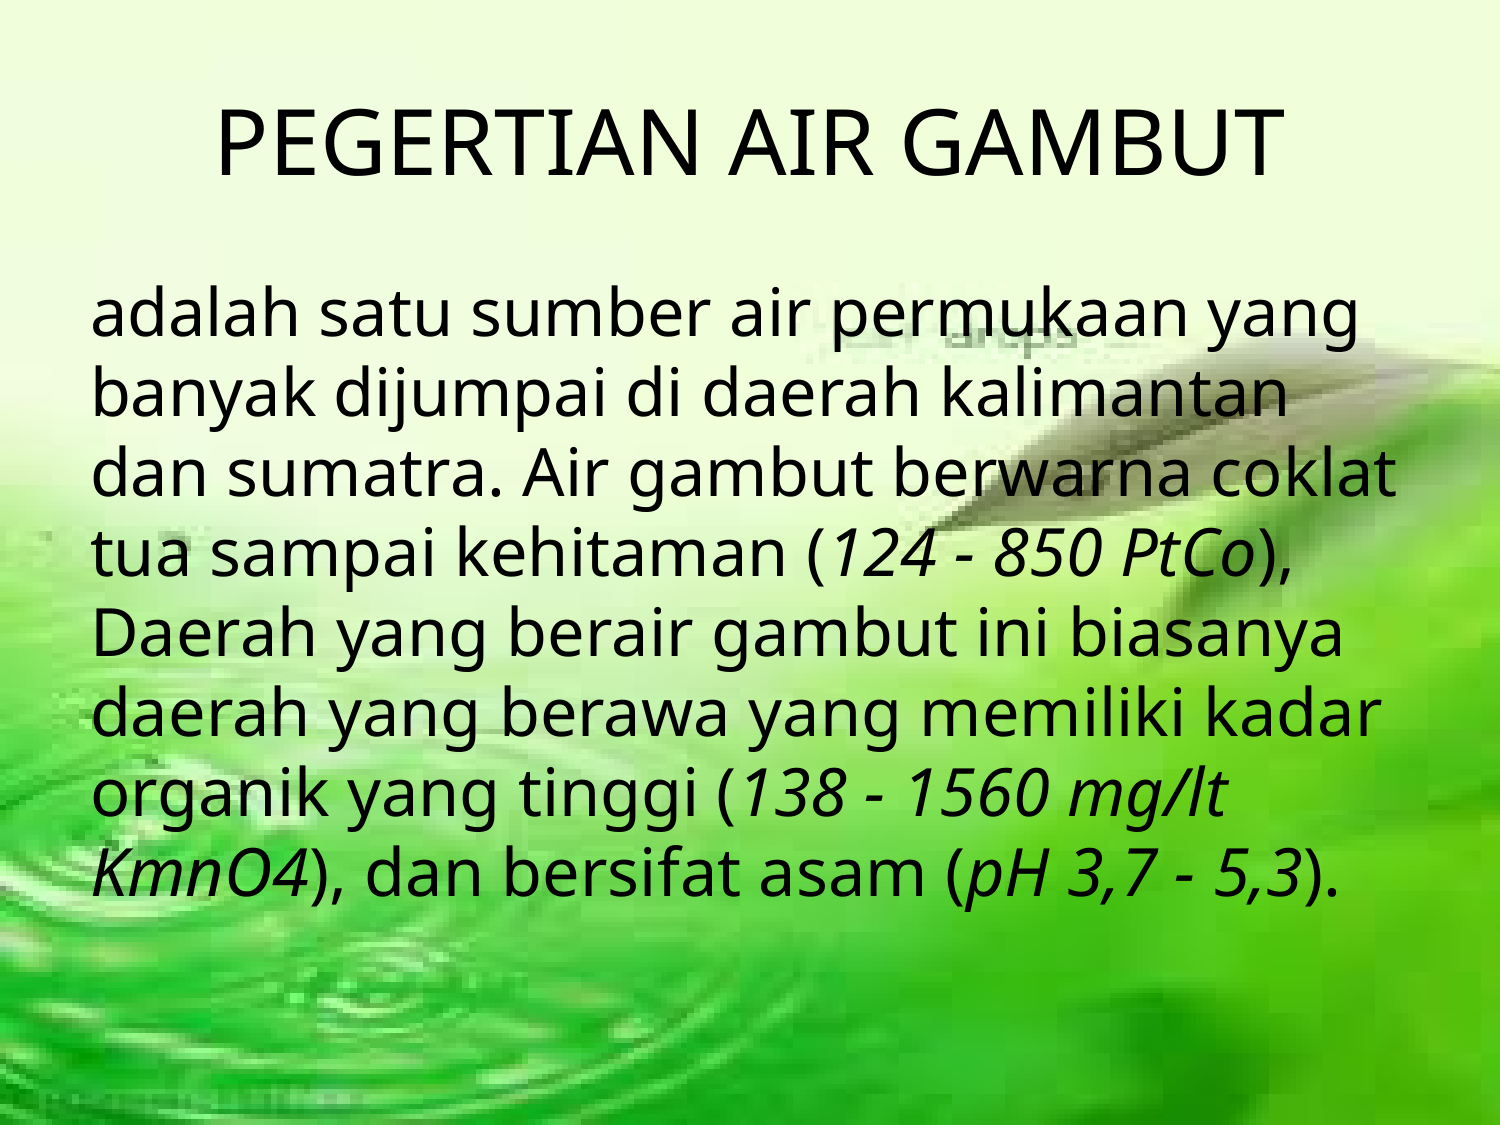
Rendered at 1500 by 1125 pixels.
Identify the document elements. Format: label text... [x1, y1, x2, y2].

title PEGERTIAN AIR GAMBUT [75, 45, 1425, 233]
list adalah satu sumber air permukaan yang banyak dijumpai di daerah kalimantan dan sumatra. Air gambut berwarna coklat tua sampai kehitaman (124 - 850 PtCo), Daerah yang berair gambut ini biasanya daerah yang berawa yang memiliki kadar organik yang tinggi (138 - 1560 mg/lt KmnO4), dan bersifat asam (pH 3,7 - 5,3). [75, 262, 1425, 1005]
picture [0, 0, 1500, 1125]
